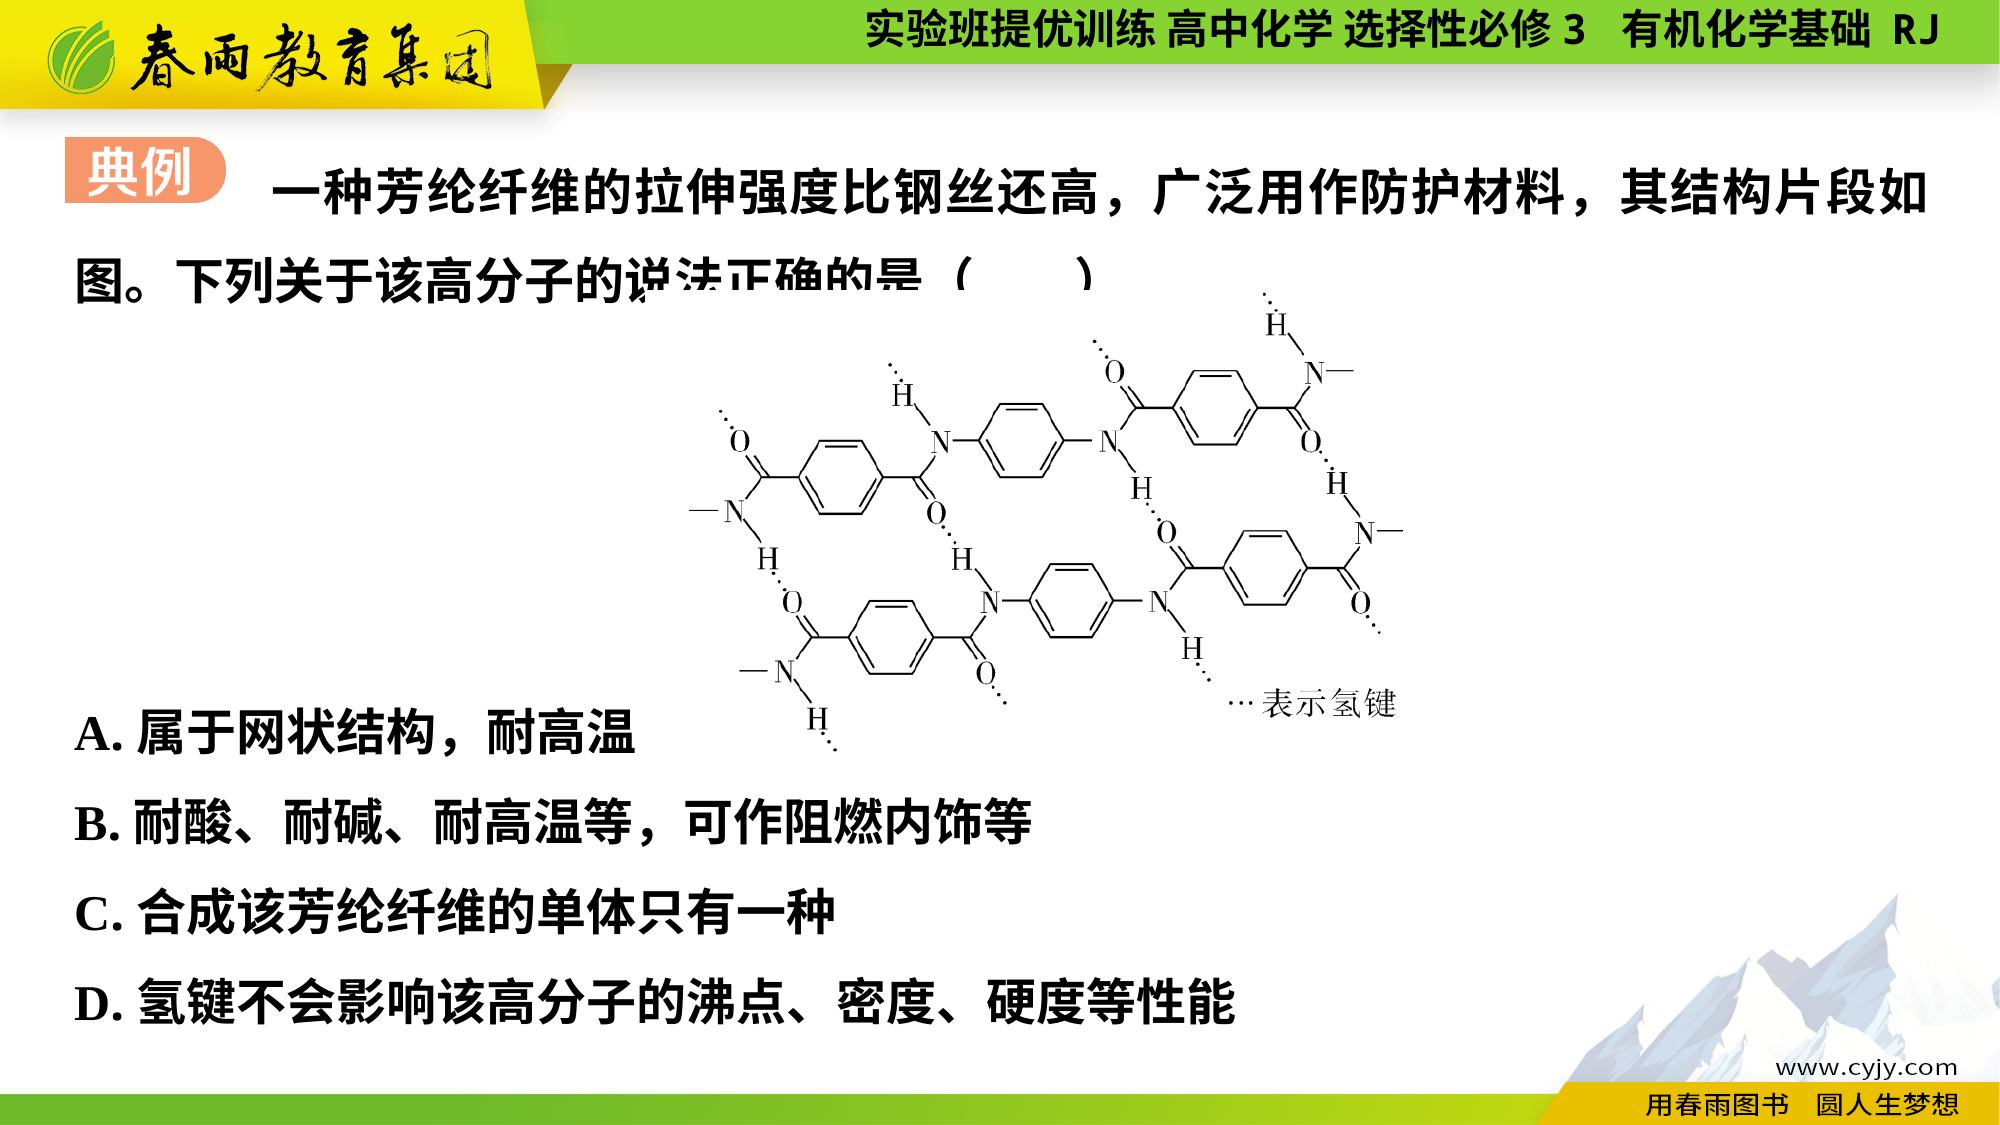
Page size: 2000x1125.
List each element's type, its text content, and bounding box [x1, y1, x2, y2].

picture [0, 0, 2000, 1125]
list 一种芳纶纤维的拉伸强度比钢丝还高，广泛用作防护材料，其结构片段如图。下列关于该高分子的说法正确的是（ ） A.属于网状结构，耐高温 B.耐酸、耐碱、耐高温等，可作阻燃内饰等 C.合成该芳纶纤维的单体只有一种 D.氢键不会影响该高分子的沸点、密度、硬度等性能 [59, 122, 1944, 1047]
